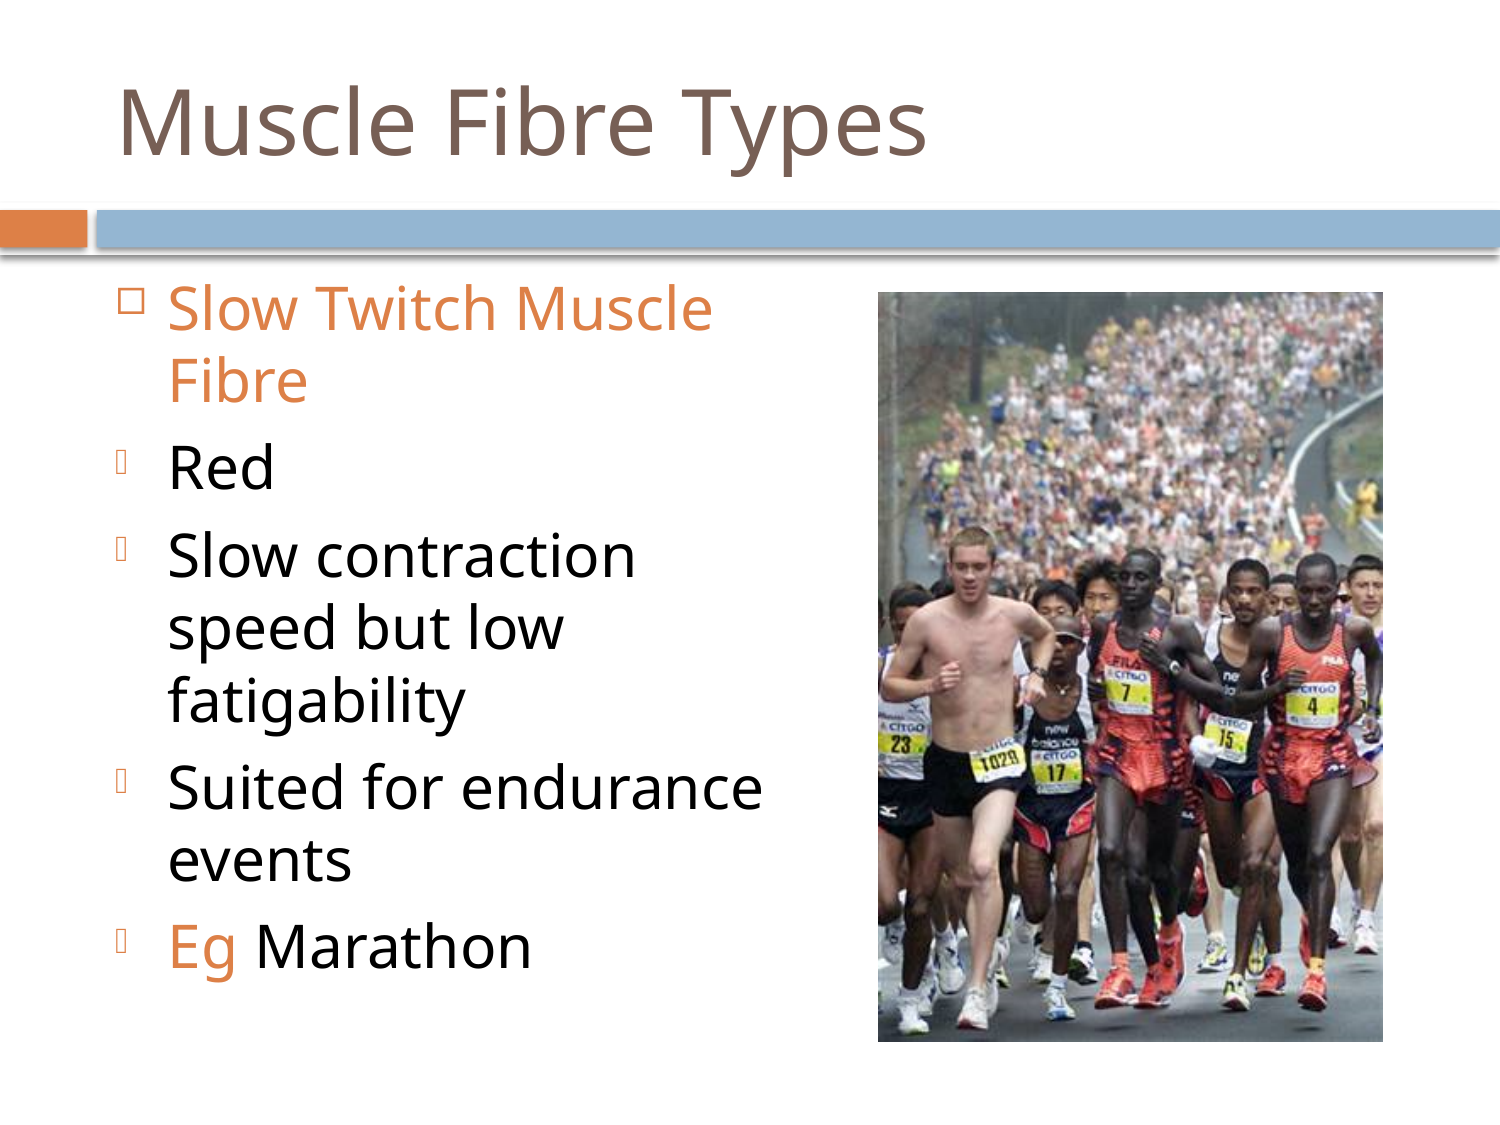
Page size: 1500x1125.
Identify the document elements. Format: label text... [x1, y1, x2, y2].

picture [878, 292, 1384, 1043]
title Muscle Fibre Types [100, 37, 1438, 200]
list Slow Twitch Muscle Fibre Red Slow contraction speed but low fatigability Suited for endurance events Eg Marathon [100, 262, 786, 1000]
